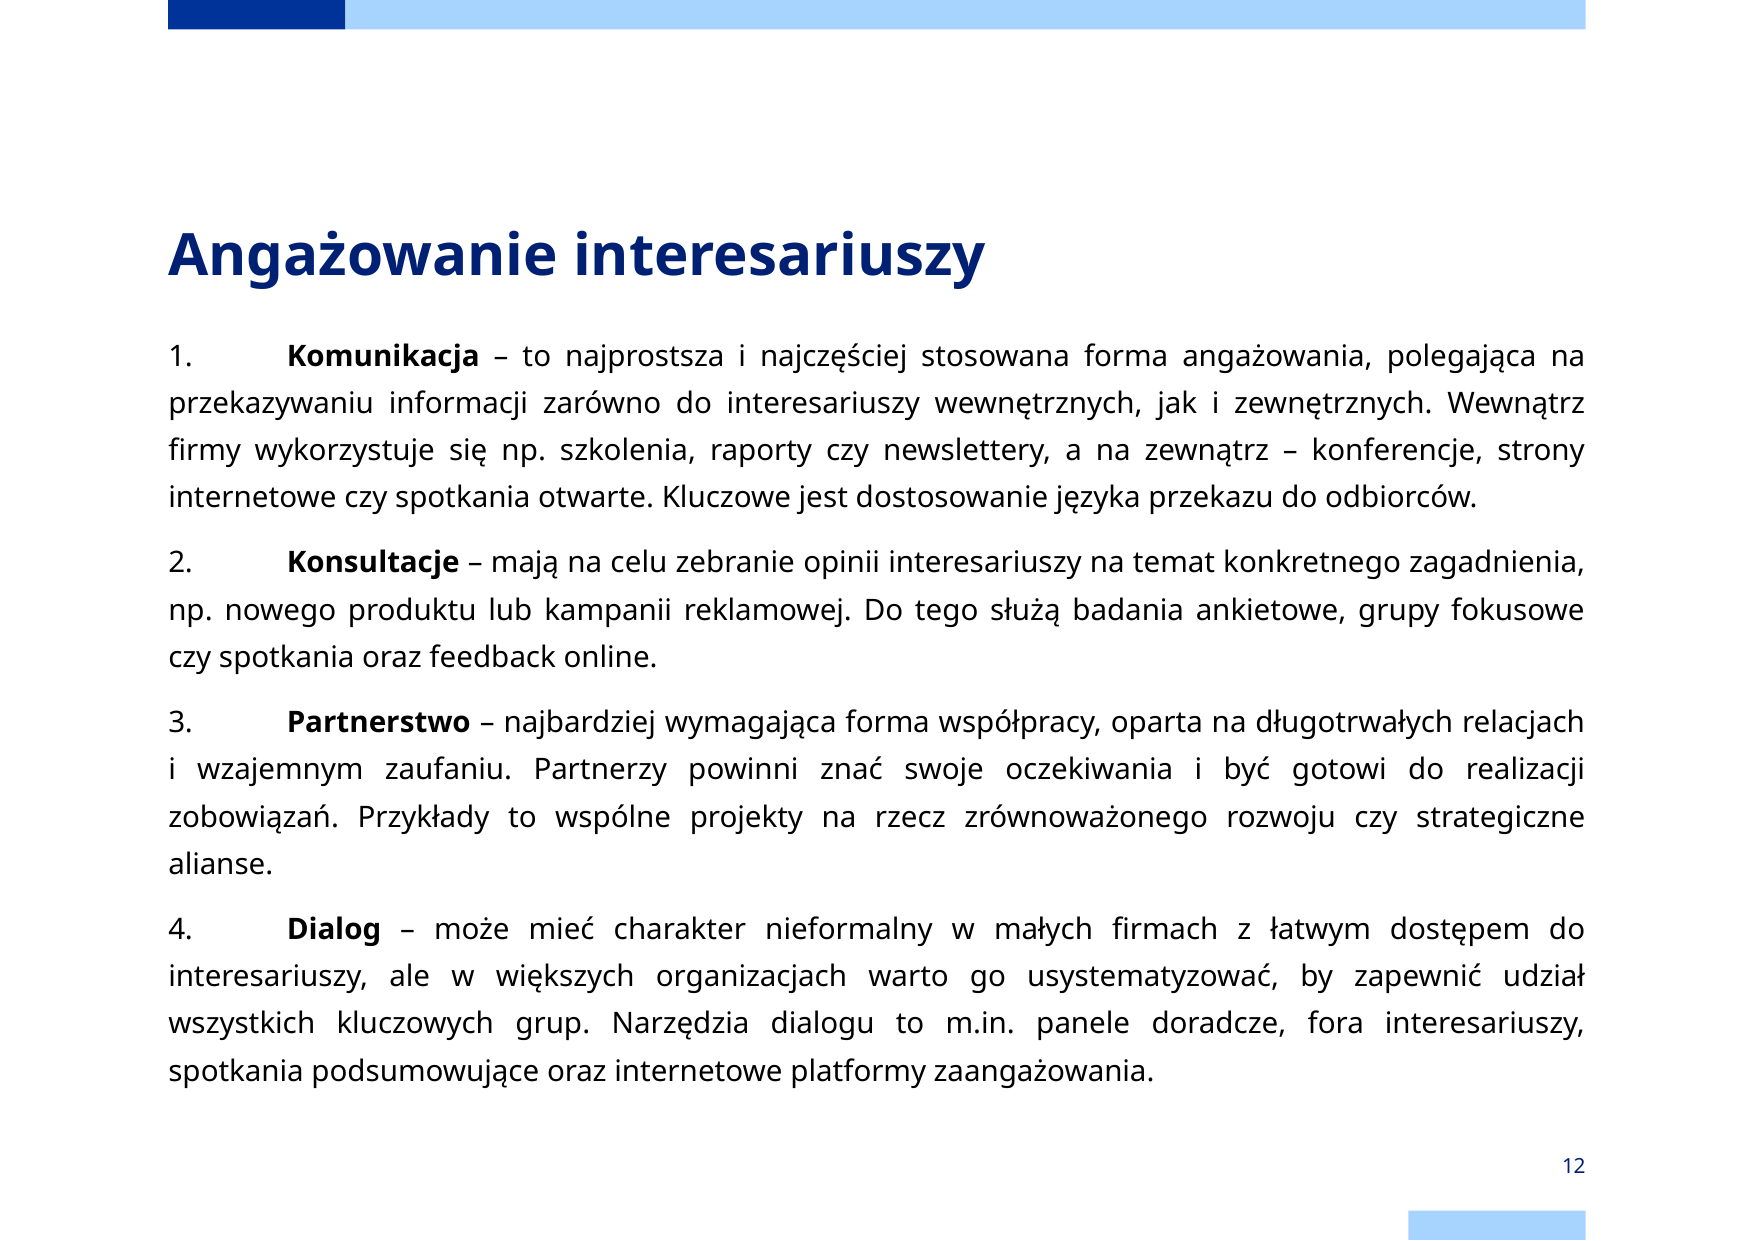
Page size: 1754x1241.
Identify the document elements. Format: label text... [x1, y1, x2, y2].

title Angażowanie interesariuszy [168, 147, 1586, 324]
list 1. Komunikacja – to najprostsza i najczęściej stosowana forma angażowania, polegająca na przekazywaniu informacji zarówno do interesariuszy wewnętrznych, jak i zewnętrznych. Wewnątrz firmy wykorzystuje się np. szkolenia, raporty czy newslettery, a na zewnątrz – konferencje, strony internetowe czy spotkania otwarte. Kluczowe jest dostosowanie języka przekazu do odbiorców. 2. Konsultacje – mają na celu zebranie opinii interesariuszy na temat konkretnego zagadnienia, np. nowego produktu lub kampanii reklamowej. Do tego służą badania ankietowe, grupy fokusowe czy spotkania oraz feedback online. 3. Partnerstwo – najbardziej wymagająca forma współpracy, oparta na długotrwałych relacjach i wzajemnym zaufaniu. Partnerzy powinni znać swoje oczekiwania i być gotowi do realizacji zobowiązań. Przykłady to wspólne projekty na rzecz zrównoważonego rozwoju czy strategiczne alianse. 4. Dialog – może mieć charakter nieformalny w małych firmach z łatwym dostępem do interesariuszy, ale w większych organizacjach warto go usystematyzować, by zapewnić udział wszystkich kluczowych grup. Narzędzia dialogu to m.in. panele doradcze, fora interesariuszy, spotkania podsumowujące oraz internetowe platformy zaangażowania. [168, 324, 1586, 1093]
slide_number ‹#› [1408, 1151, 1586, 1182]
